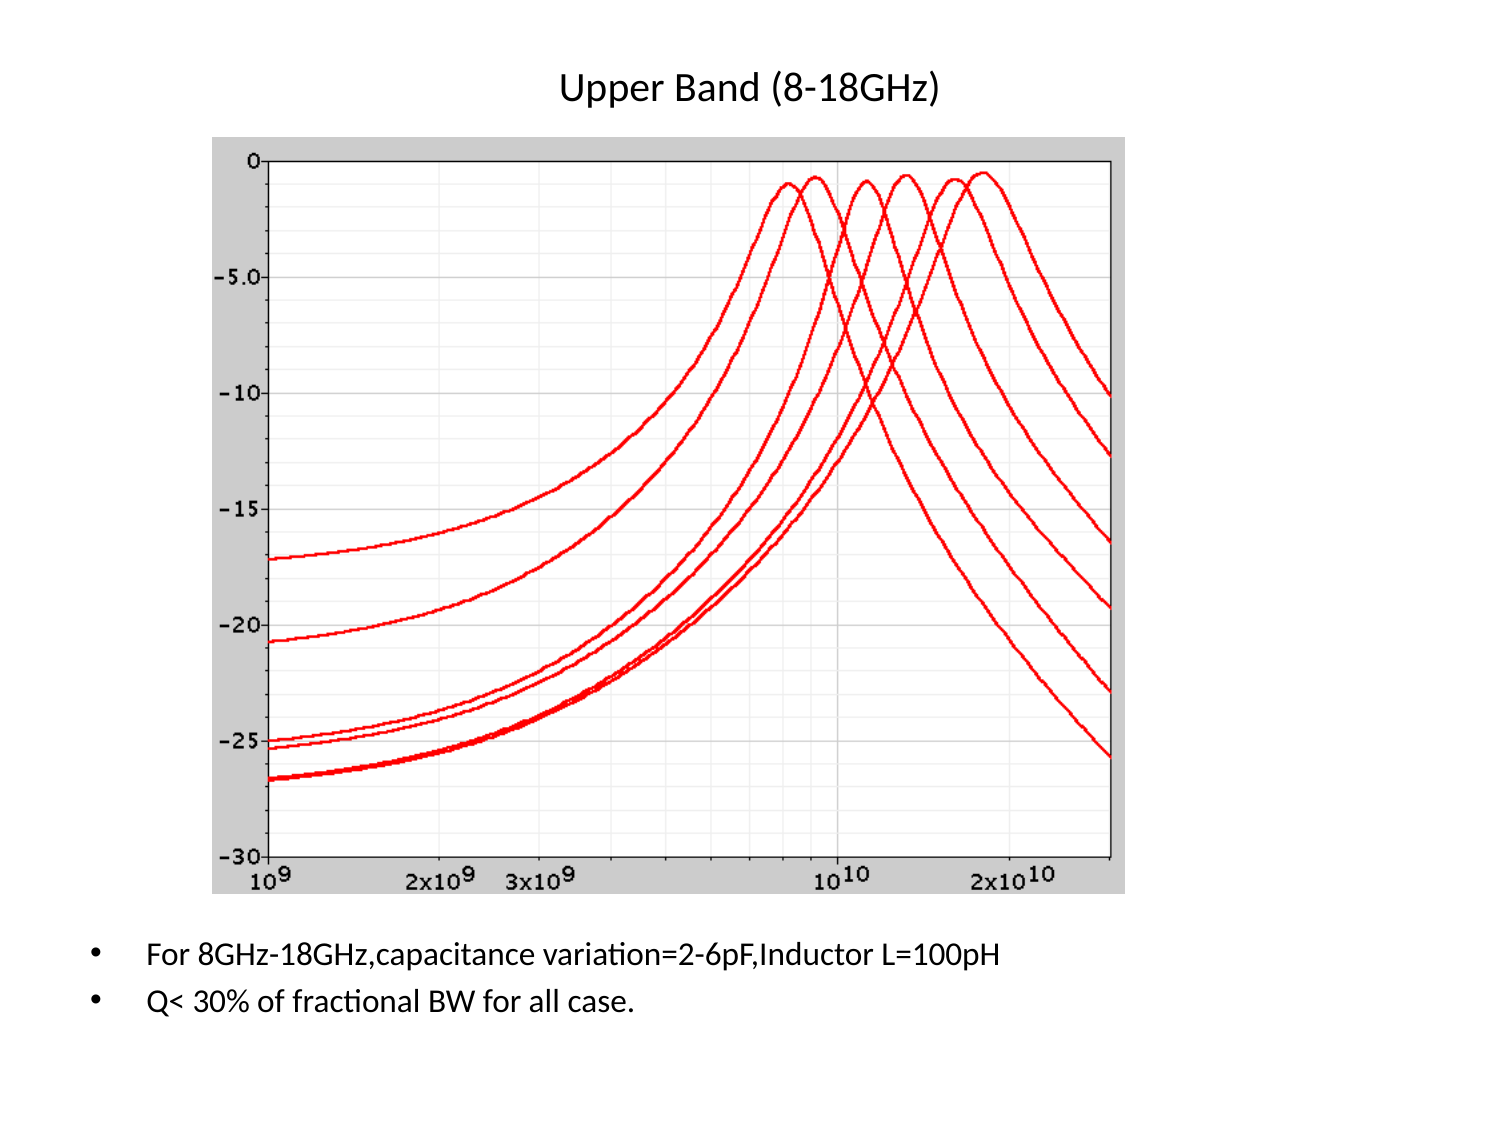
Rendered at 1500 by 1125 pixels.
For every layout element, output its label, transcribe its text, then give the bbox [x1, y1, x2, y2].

picture [212, 137, 1126, 895]
title Upper Band (8-18GHz) [75, 45, 1425, 125]
list For 8GHz-18GHz,capacitance variation=2-6pF,Inductor L=100pH Q< 30% of fractional BW for all case. [75, 924, 1425, 1063]
